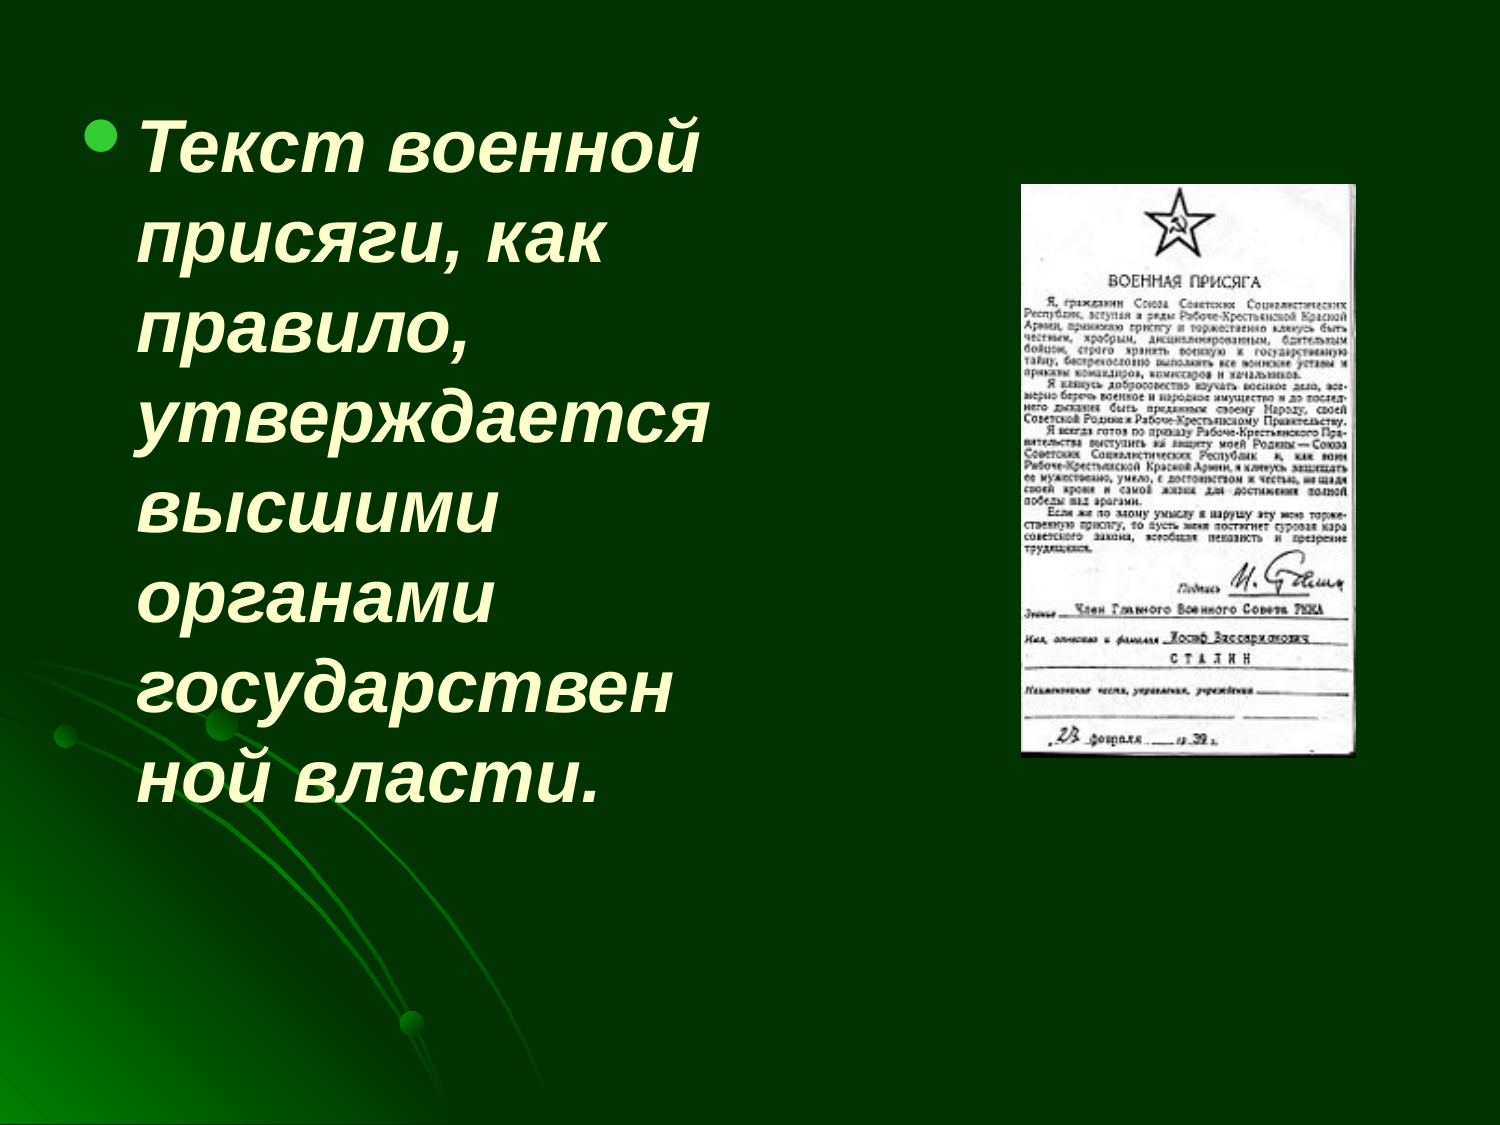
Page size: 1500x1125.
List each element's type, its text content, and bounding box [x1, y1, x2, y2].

picture [1021, 184, 1356, 758]
list Текст военной присяги, как правило, утверждается высшими органами государственной власти. [64, 89, 728, 834]
